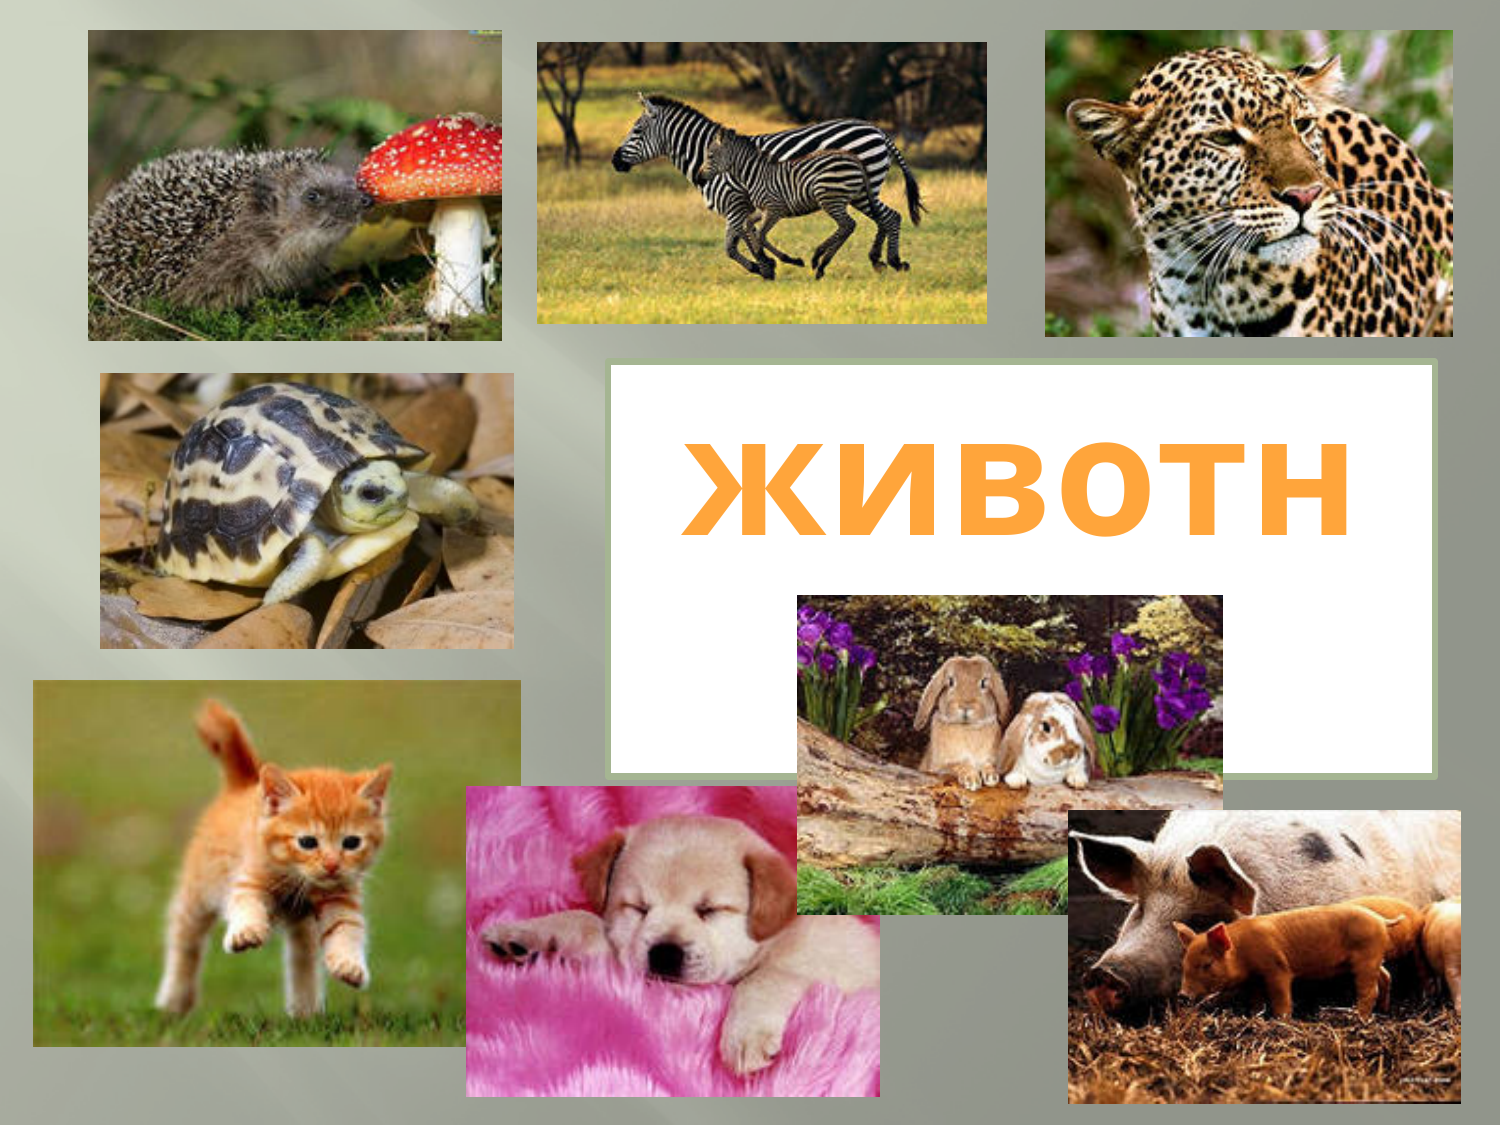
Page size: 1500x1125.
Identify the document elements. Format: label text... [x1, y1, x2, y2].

picture [99, 373, 515, 649]
text_box животные [605, 358, 1438, 780]
picture [796, 595, 1461, 1105]
picture [32, 680, 881, 1098]
picture [536, 42, 987, 324]
picture [1044, 30, 1453, 337]
picture [88, 30, 503, 342]
